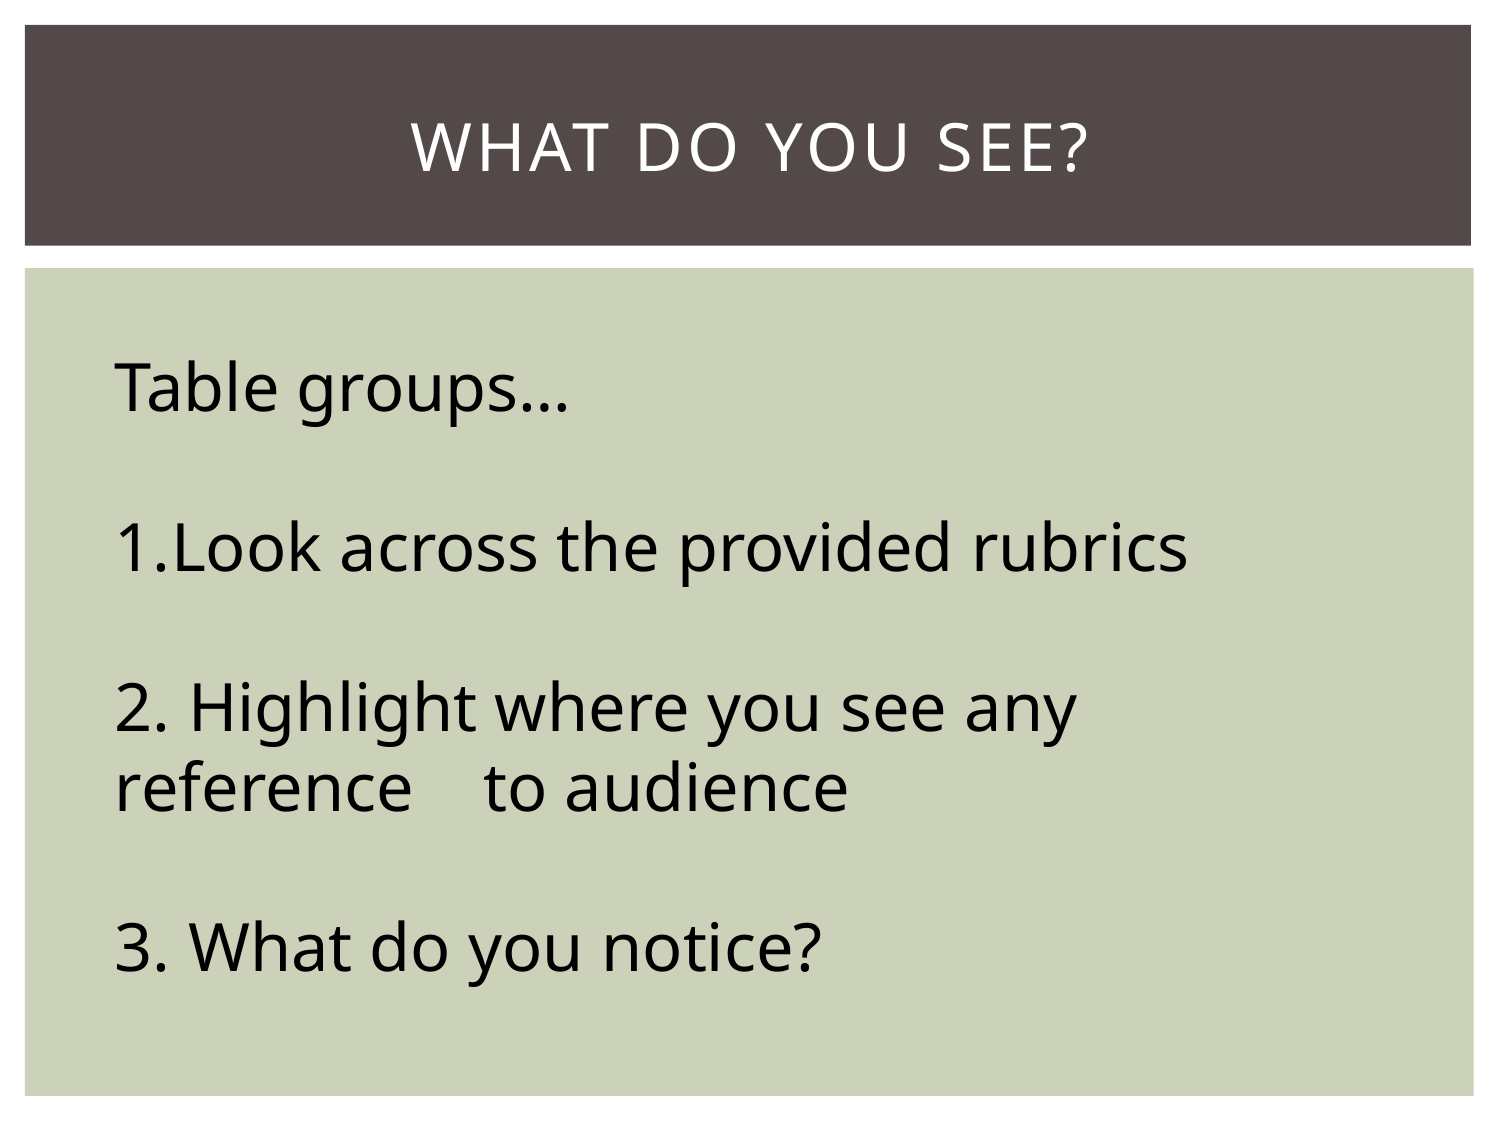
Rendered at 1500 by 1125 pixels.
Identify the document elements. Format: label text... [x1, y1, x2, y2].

text_box Table groups… Look across the provided rubrics 2. Highlight where you see any reference to audience 3. What do you notice? [99, 337, 1350, 992]
title What do you see? [62, 58, 1438, 232]
